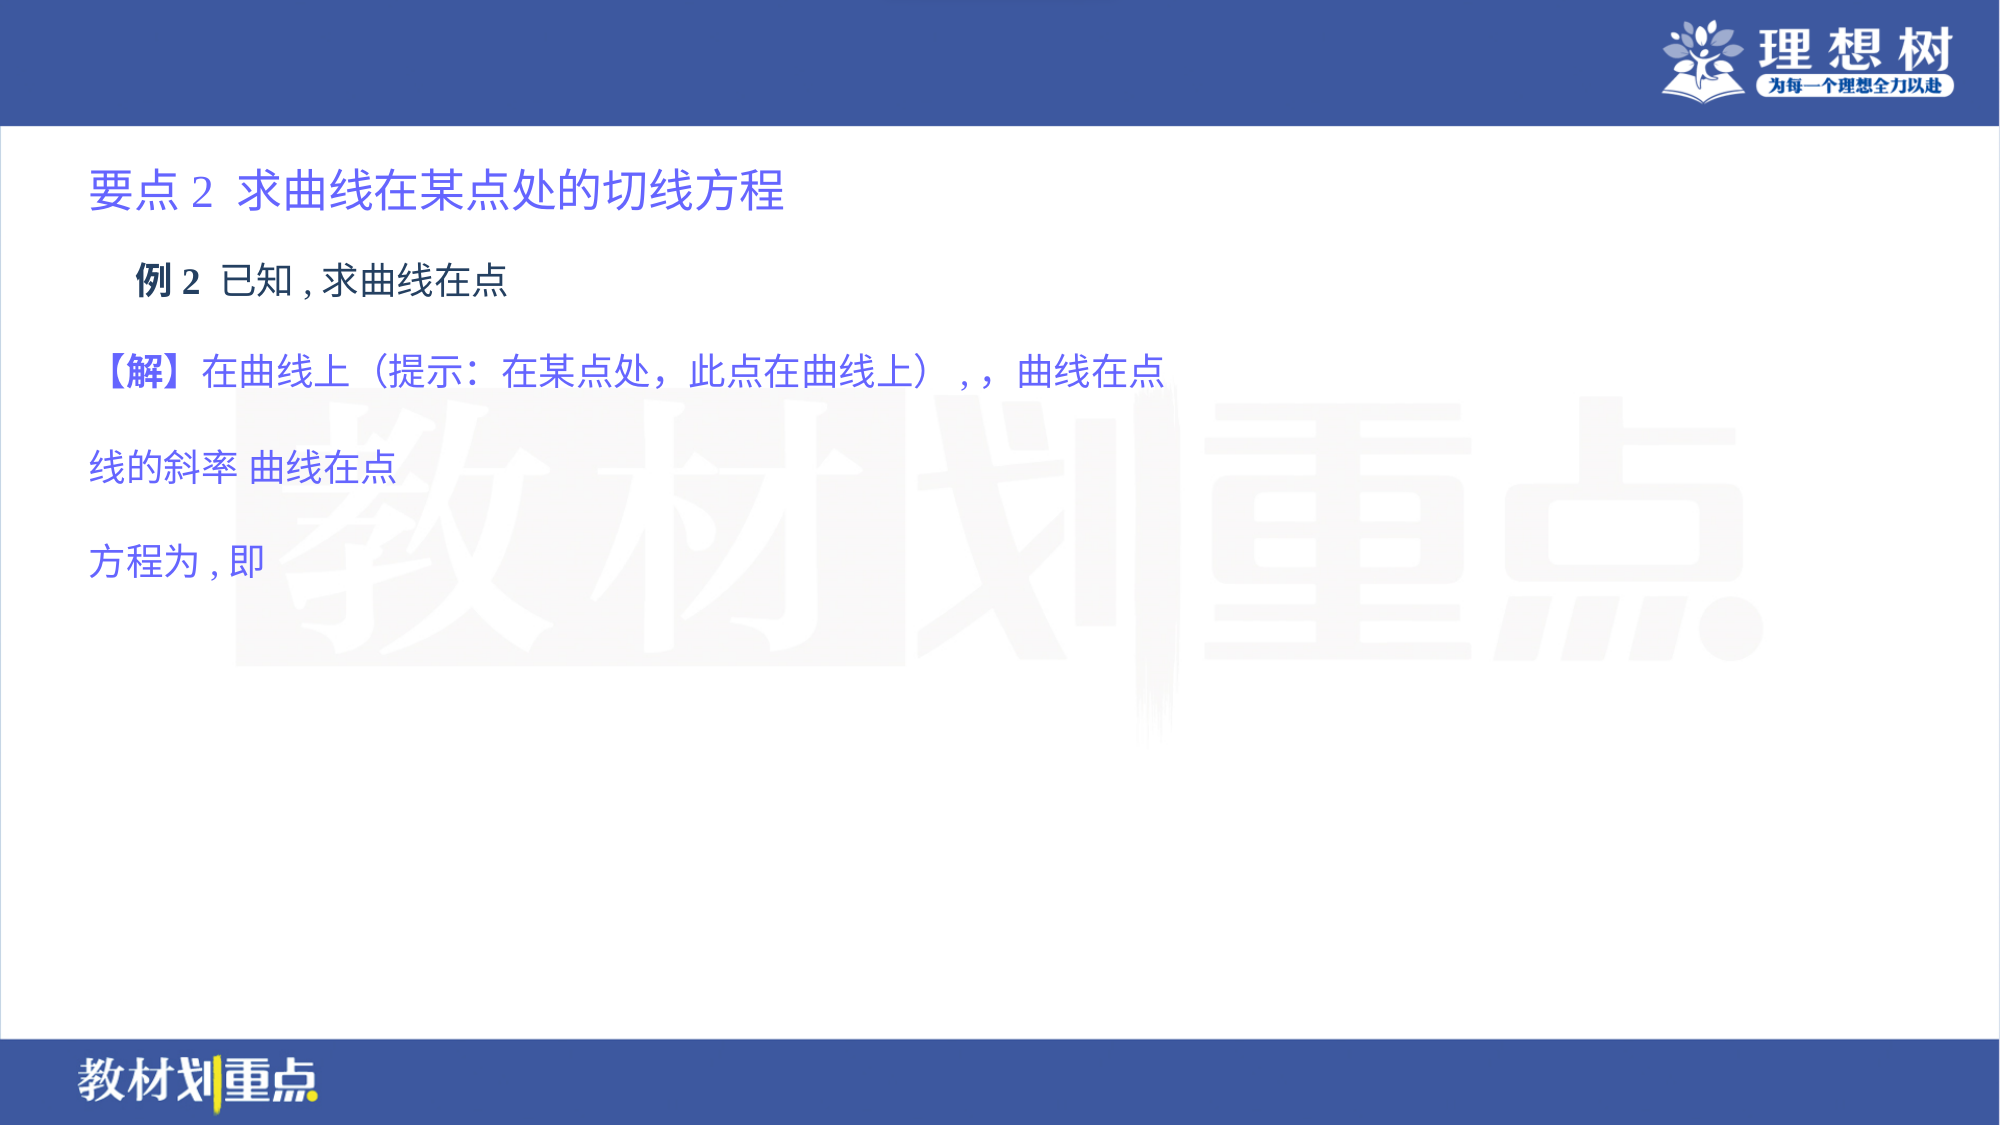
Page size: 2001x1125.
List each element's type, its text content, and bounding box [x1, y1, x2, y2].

picture [0, 0, 2000, 1125]
text_box 要点2 求曲线在某点处的切线方程 [88, 135, 1911, 276]
